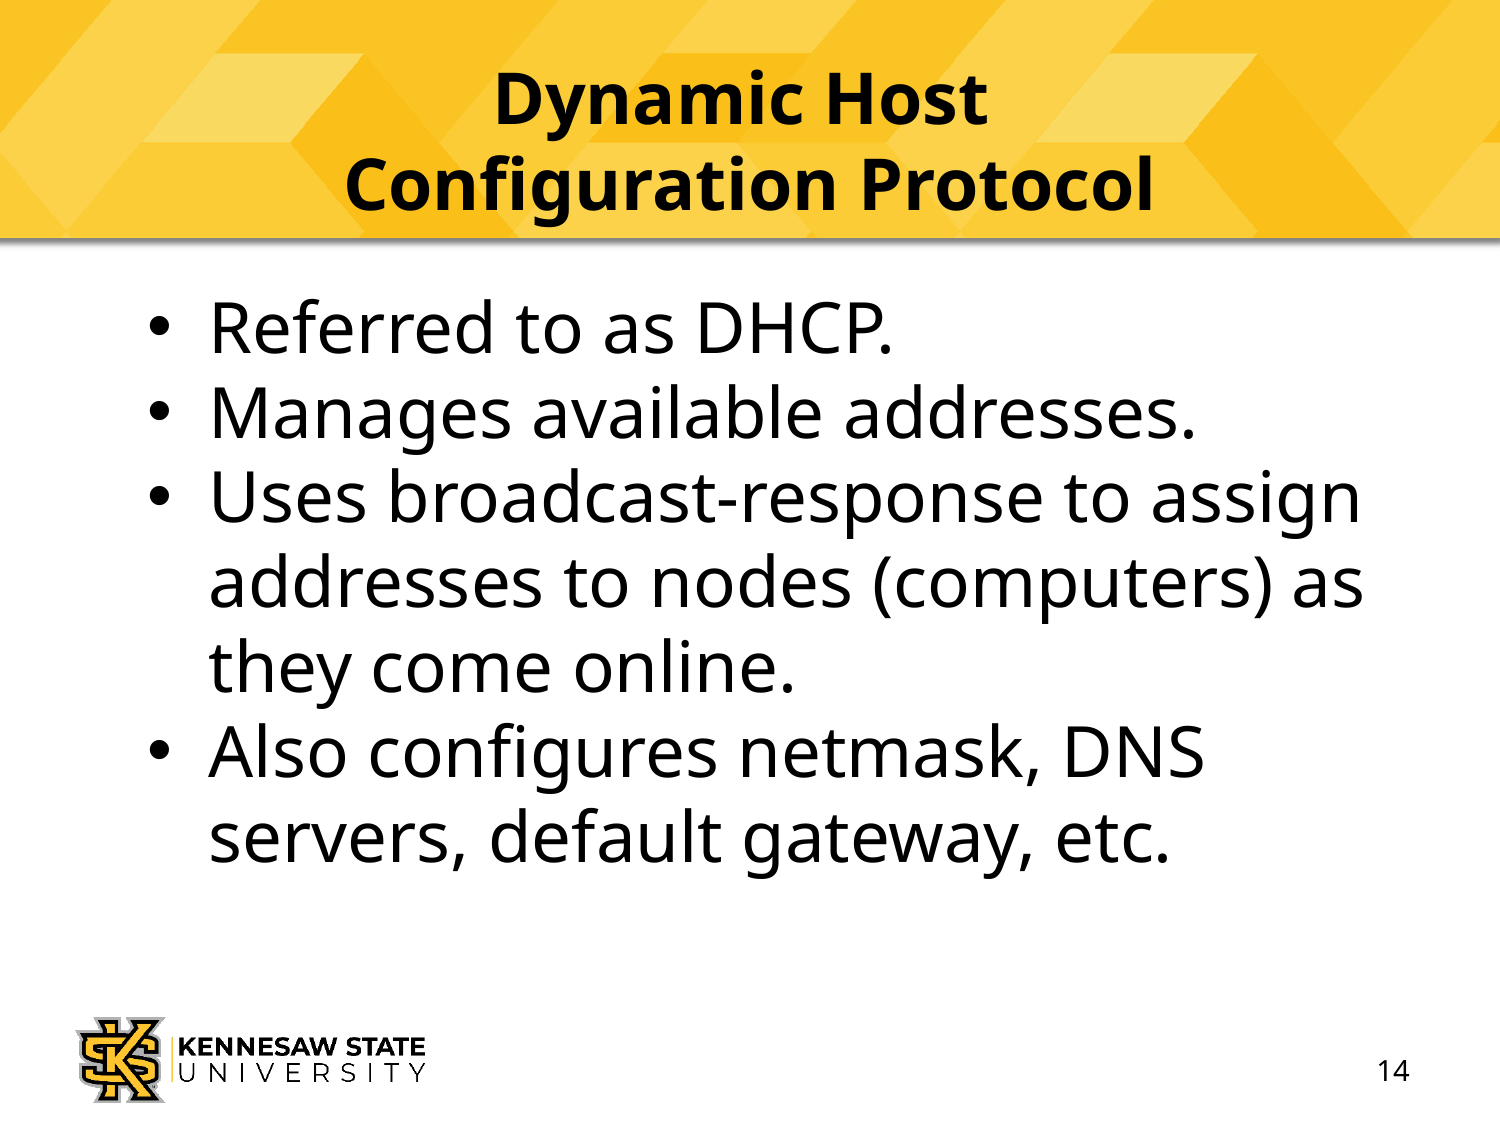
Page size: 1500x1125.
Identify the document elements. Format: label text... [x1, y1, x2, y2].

picture [75, 1017, 425, 1103]
picture [0, 0, 1500, 251]
list Referred to as DHCP. Manages available addresses. Uses broadcast-response to assign addresses to nodes (computers) as they come online. Also configures netmask, DNS servers, default gateway, etc. [132, 275, 1408, 950]
slide_number 14 [1074, 1042, 1425, 1103]
title Dynamic Host Configuration Protocol [75, 45, 1425, 233]
